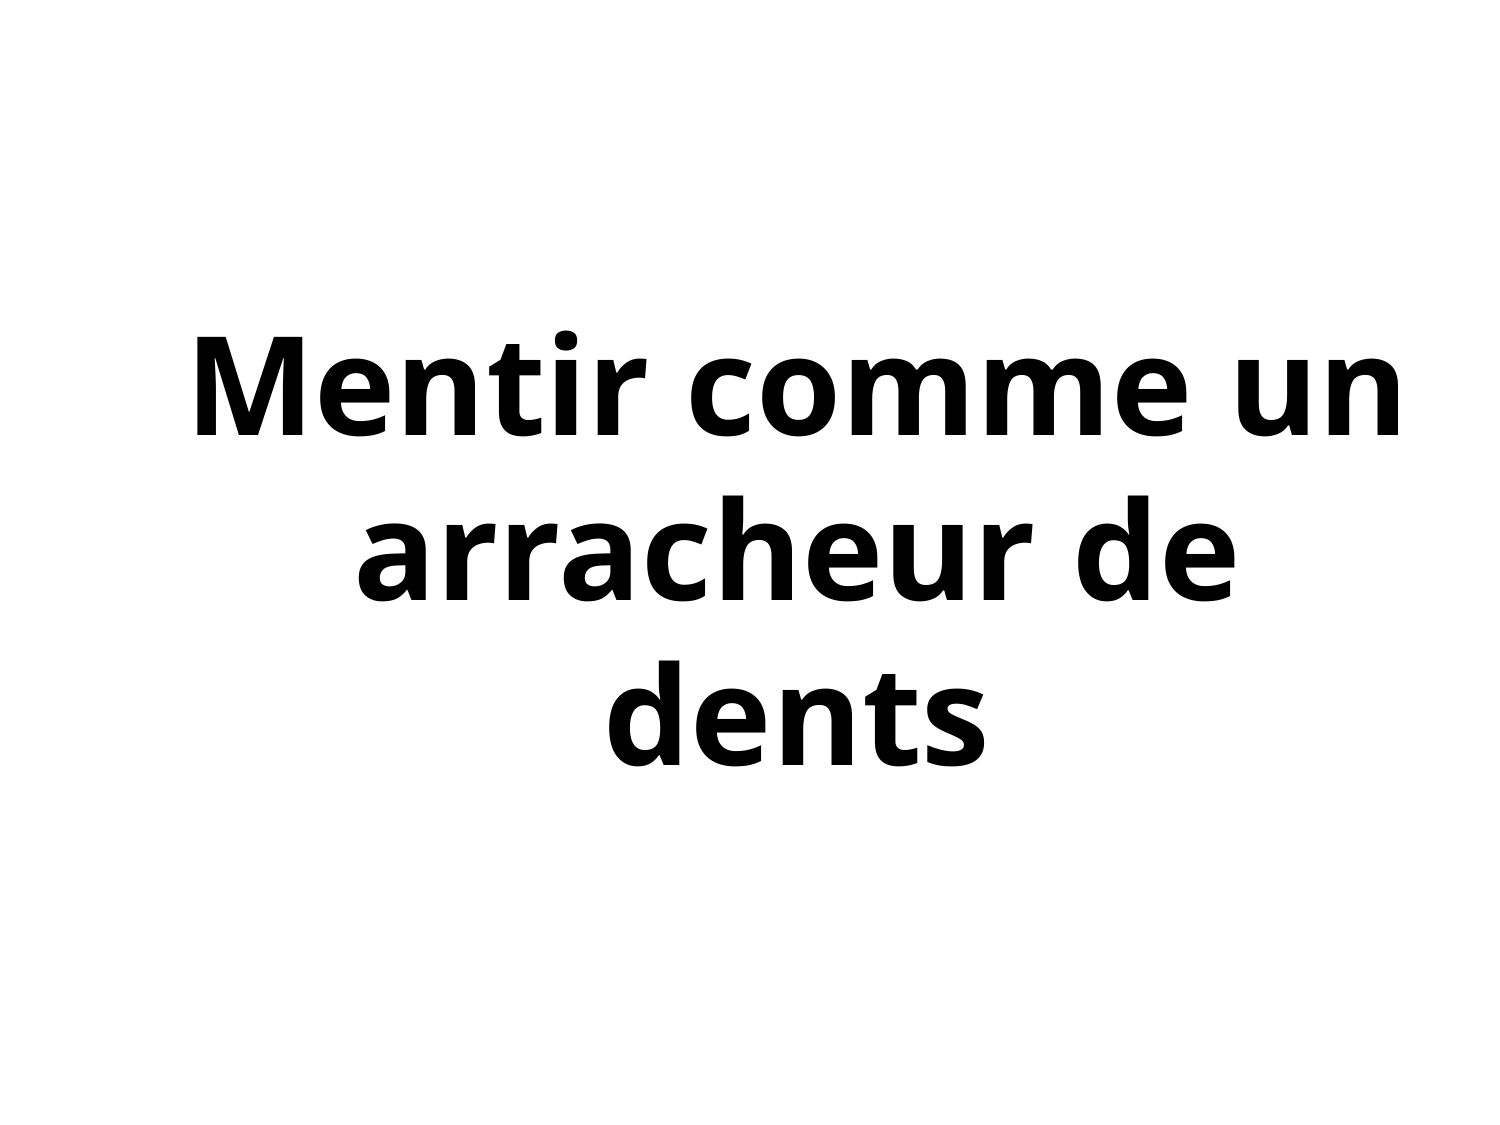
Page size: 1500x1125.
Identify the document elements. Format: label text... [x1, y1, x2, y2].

text_box Mentir comme un arracheur de dents [159, 290, 1435, 801]
